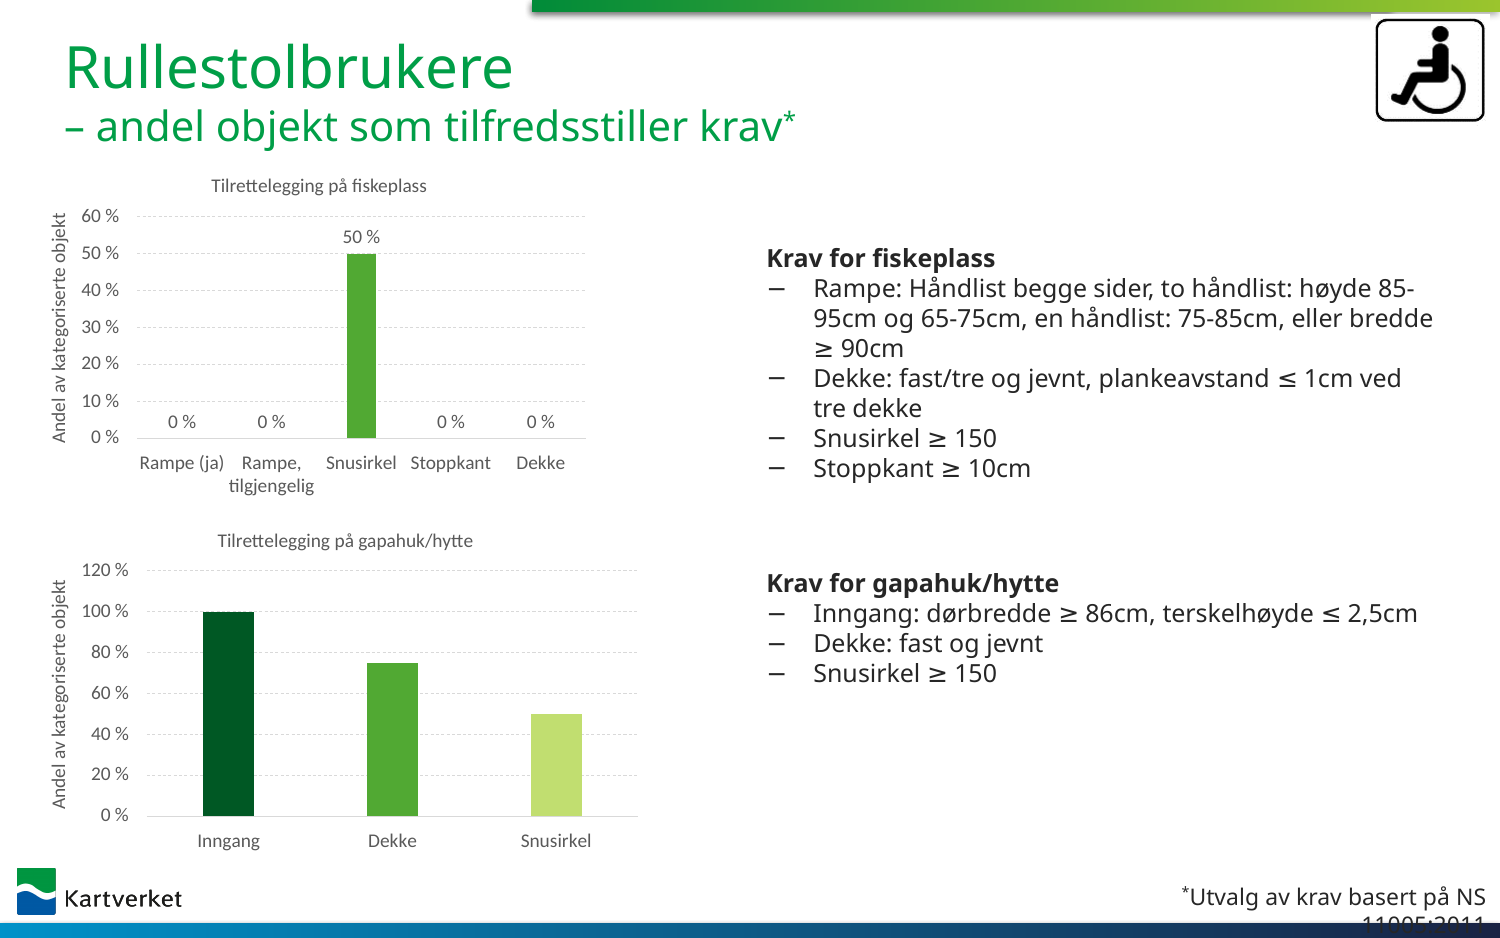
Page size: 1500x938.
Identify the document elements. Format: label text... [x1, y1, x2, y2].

text_box Krav for fiskeplass Rampe: Håndlist begge sider, to håndlist: høyde 85-95cm og 65-75cm, en håndlist: 75-85cm, eller bredde ≥ 90cm Dekke: fast/tre og jevnt, plankeavstand ≤ 1cm ved tre dekke Snusirkel ≥ 150 Stoppkant ≥ 10cm [751, 235, 1452, 490]
text_box Krav for gapahuk/hytte Inngang: dørbredde ≥ 86cm, terskelhøyde ≤ 2,5cm Dekke: fast og jevnt Snusirkel ≥ 150 [751, 560, 1452, 695]
text_box Rullestolbrukere – andel objekt som tilfredsstiller krav* [49, 29, 1431, 158]
picture [1371, 13, 1491, 127]
text_box *Utvalg av krav basert på NS 11005:2011 [1068, 873, 1500, 938]
picture [41, 520, 650, 859]
picture [41, 166, 597, 505]
